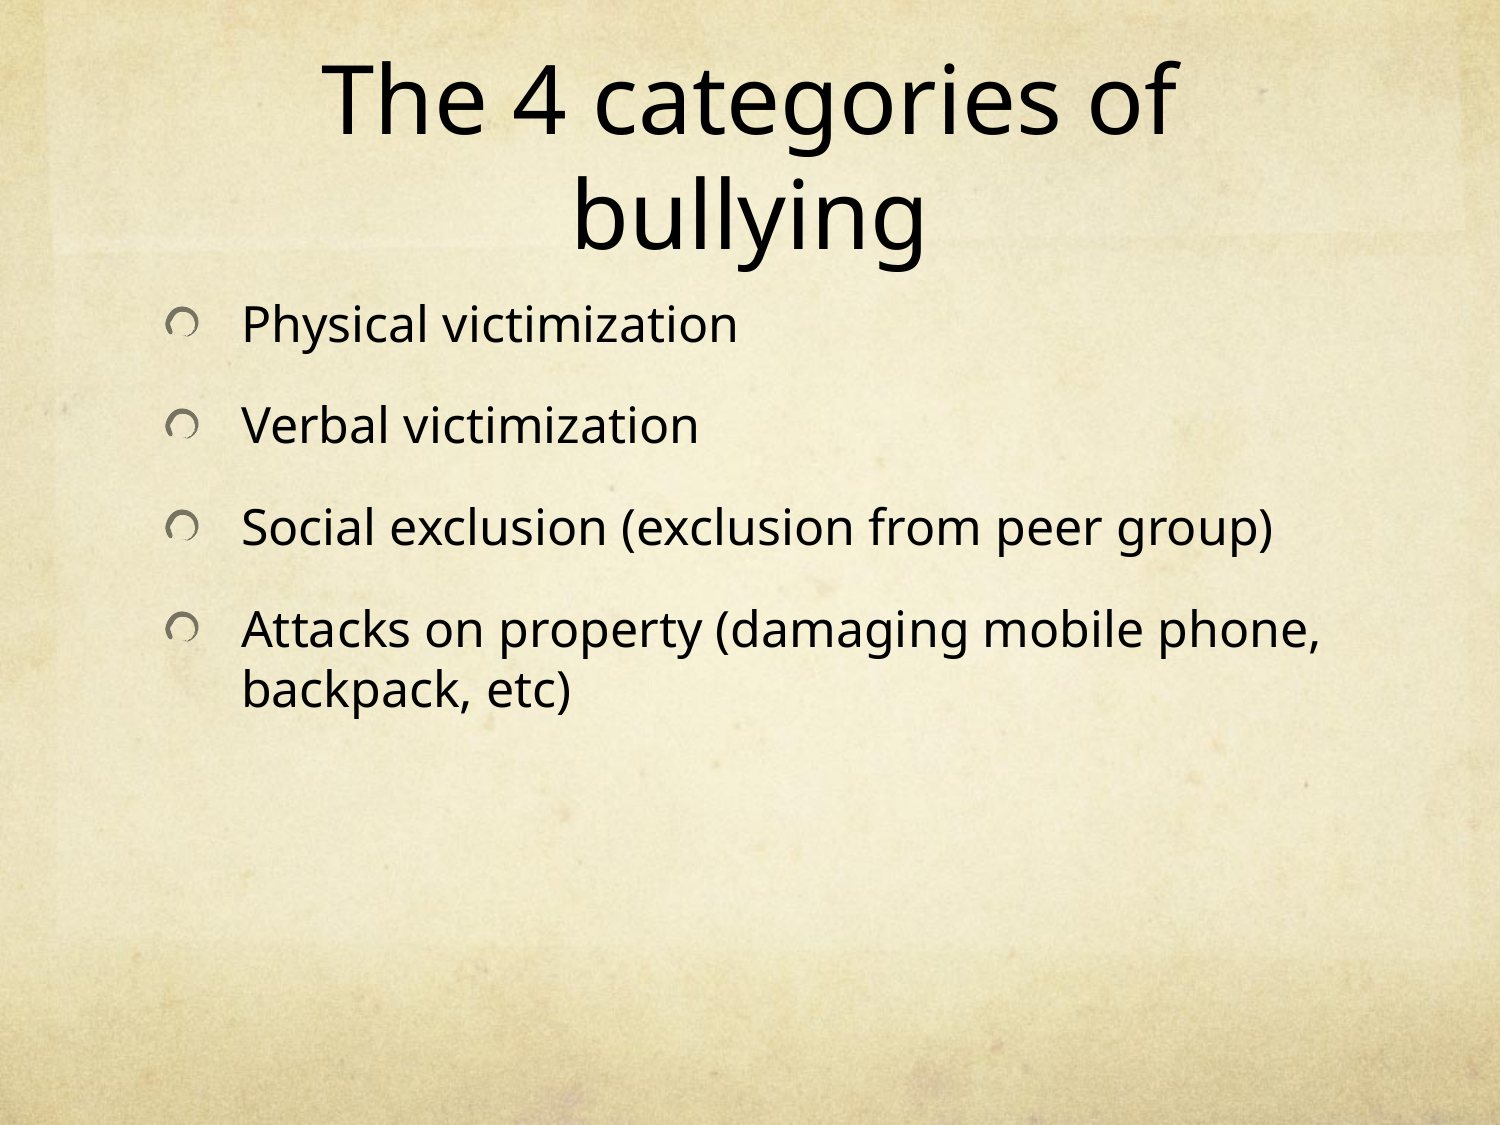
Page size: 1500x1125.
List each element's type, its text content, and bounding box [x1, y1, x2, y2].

picture [0, 0, 1500, 1125]
list Physical victimization Verbal victimization Social exclusion (exclusion from peer group) Attacks on property (damaging mobile phone, backpack, etc) [150, 284, 1350, 950]
title The 4 categories of bullying [150, 82, 1350, 225]
